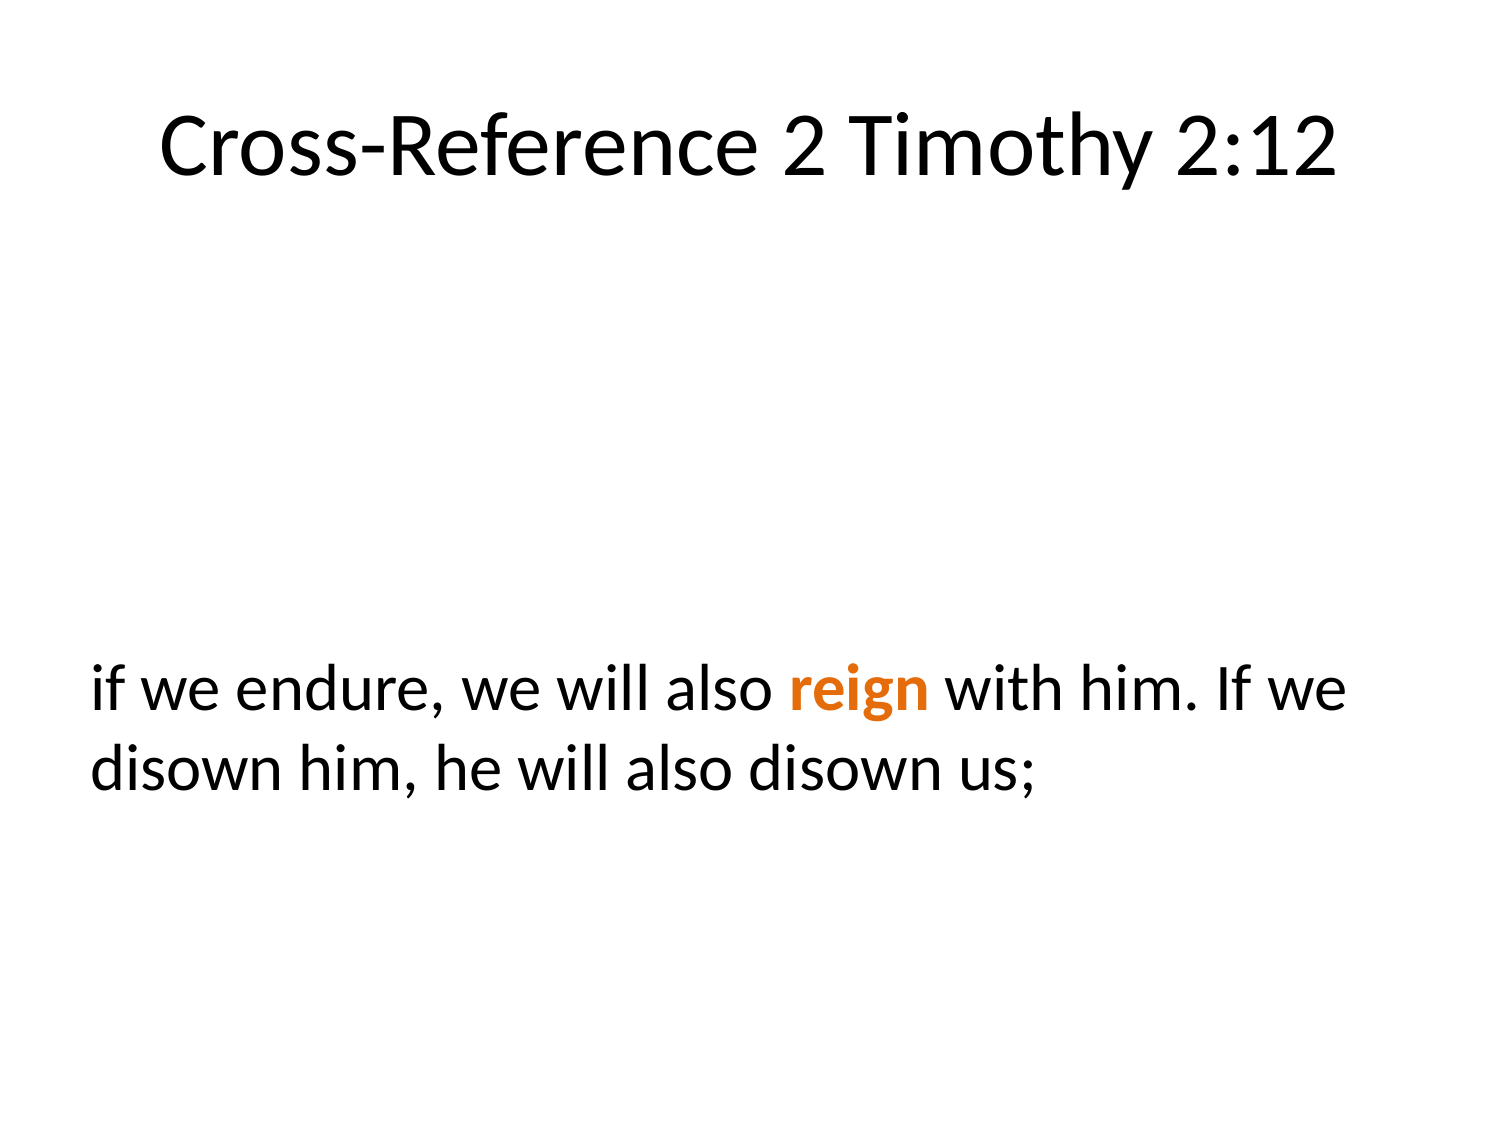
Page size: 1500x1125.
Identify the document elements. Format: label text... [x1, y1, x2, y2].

title Cross-Reference 2 Timothy 2:12 [75, 45, 1425, 233]
list if we endure, we will also reign with him. If we disown him, he will also disown us; [75, 262, 1425, 1005]
